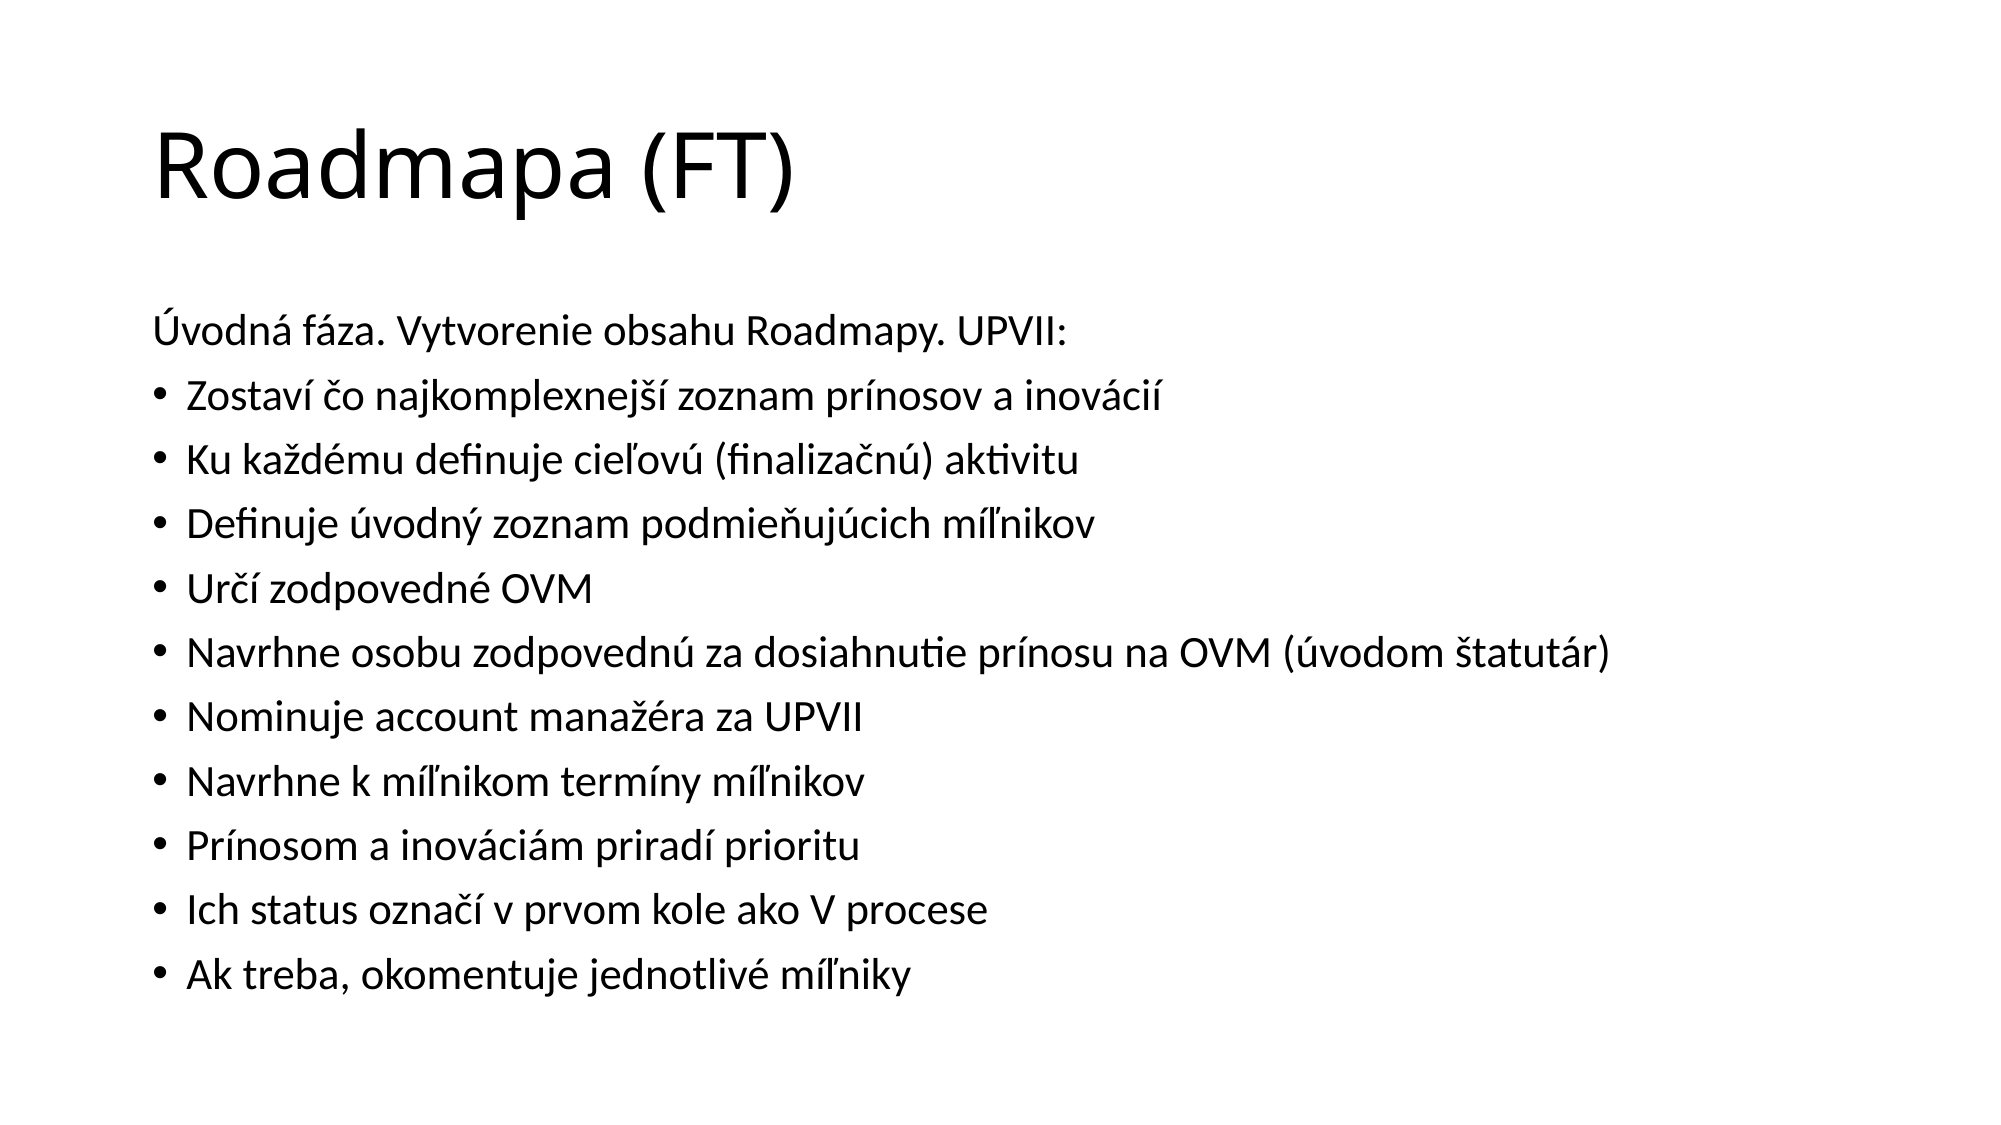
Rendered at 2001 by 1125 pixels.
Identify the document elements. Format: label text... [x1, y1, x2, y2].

title Roadmapa (FT) [137, 59, 1863, 278]
list Úvodná fáza. Vytvorenie obsahu Roadmapy. UPVII: Zostaví čo najkomplexnejší zoznam prínosov a inovácií Ku každému definuje cieľovú (finalizačnú) aktivitu Definuje úvodný zoznam podmieňujúcich míľnikov Určí zodpovedné OVM Navrhne osobu zodpovednú za dosiahnutie prínosu na OVM (úvodom štatutár) Nominuje account manažéra za UPVII Navrhne k míľnikom termíny míľnikov Prínosom a inováciám priradí prioritu Ich status označí v prvom kole ako V procese Ak treba, okomentuje jednotlivé míľniky [137, 299, 1863, 1014]
